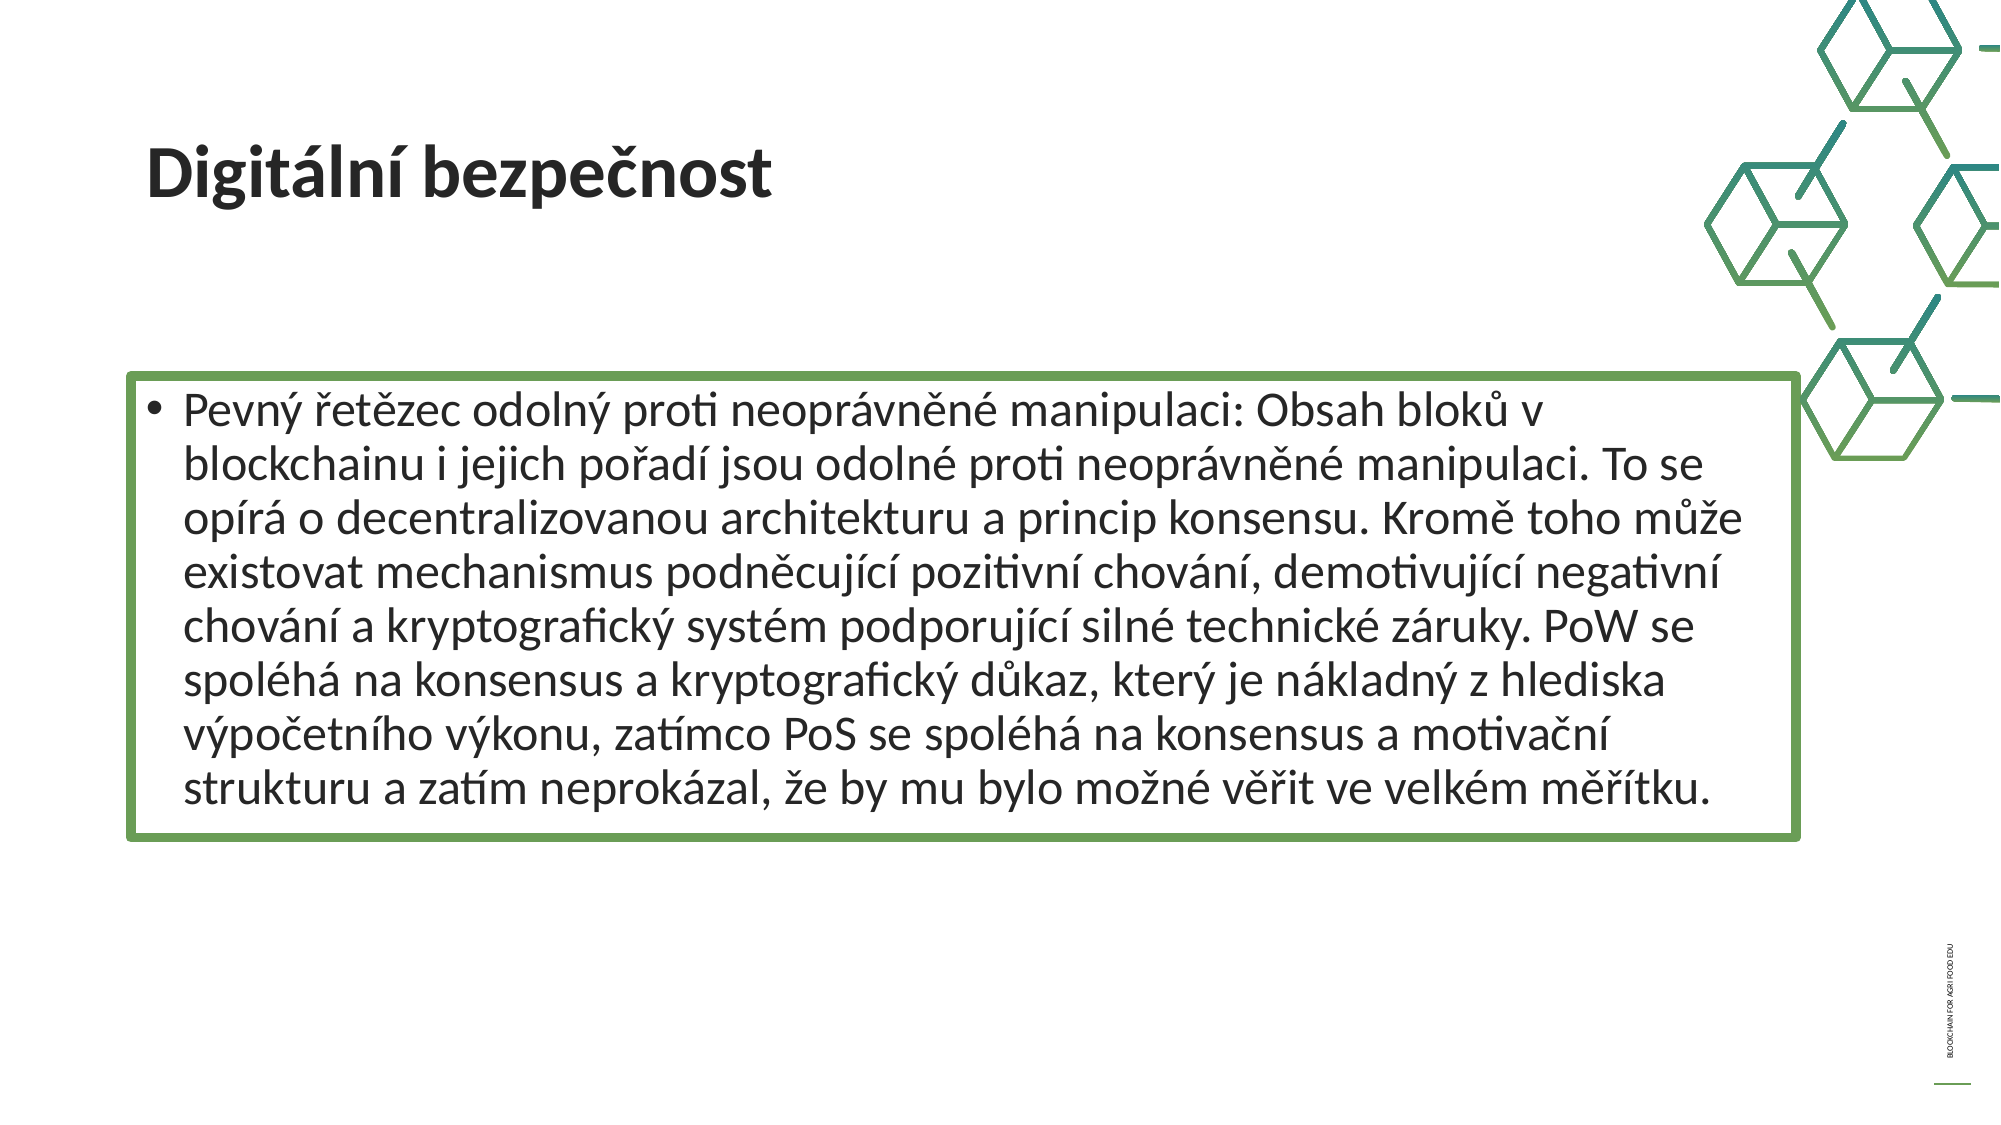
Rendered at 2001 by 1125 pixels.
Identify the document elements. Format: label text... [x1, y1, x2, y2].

list Pevný řetězec odolný proti neoprávněné manipulaci: Obsah bloků v blockchainu i jejich pořadí jsou odolné proti neoprávněné manipulaci. To se opírá o decentralizovanou architekturu a princip konsensu. Kromě toho může existovat mechanismus podněcující pozitivní chování, demotivující negativní chování a kryptografický systém podporující silné technické záruky. PoW se spoléhá na konsensus a kryptografický důkaz, který je nákladný z hlediska výpočetního výkonu, zatímco PoS se spoléhá na konsensus a motivační strukturu a zatím neprokázal, že by mu bylo možné věřit ve velkém měřítku. [130, 375, 1796, 838]
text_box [1703, 0, 2000, 462]
list Digitální bezpečnost [130, 124, 1698, 257]
